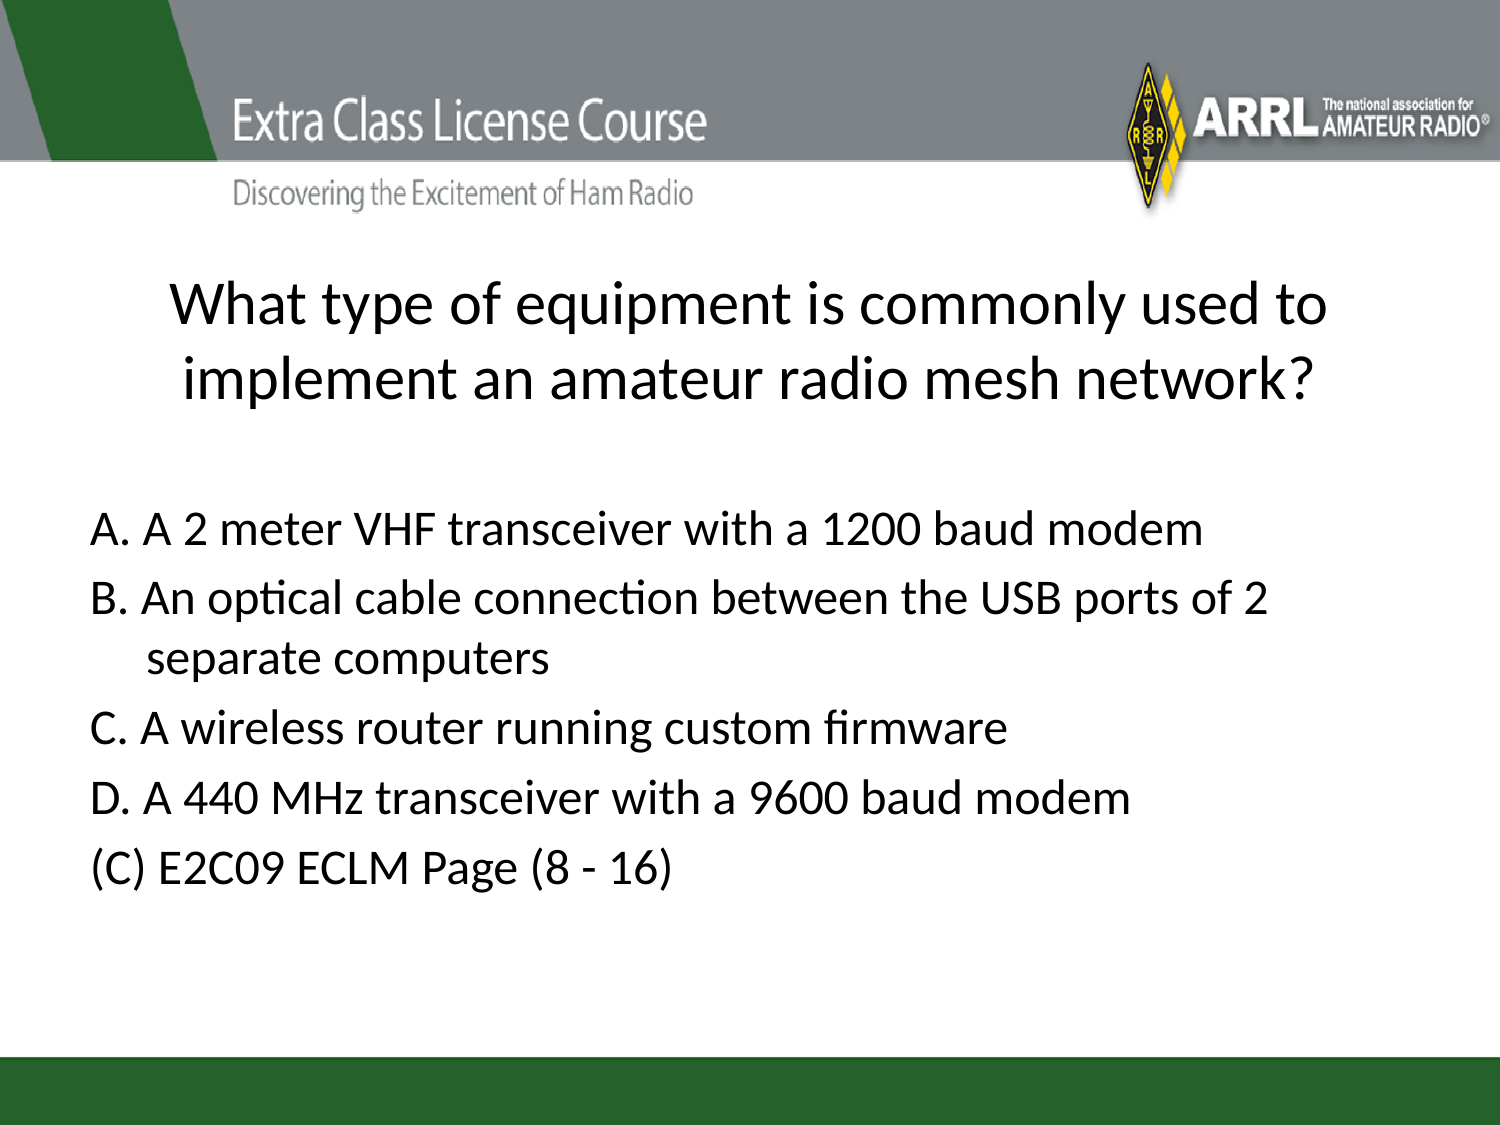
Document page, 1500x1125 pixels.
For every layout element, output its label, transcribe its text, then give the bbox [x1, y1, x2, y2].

title What type of equipment is commonly used to implement an amateur radio mesh network? [75, 254, 1425, 435]
list A. A 2 meter VHF transceiver with a 1200 baud modem B. An optical cable connection between the USB ports of 2 separate computers C. A wireless router running custom firmware D. A 440 MHz transceiver with a 9600 baud modem (C) E2C09 ECLM Page (8 - 16) [75, 487, 1425, 1005]
picture [0, 0, 1500, 1125]
